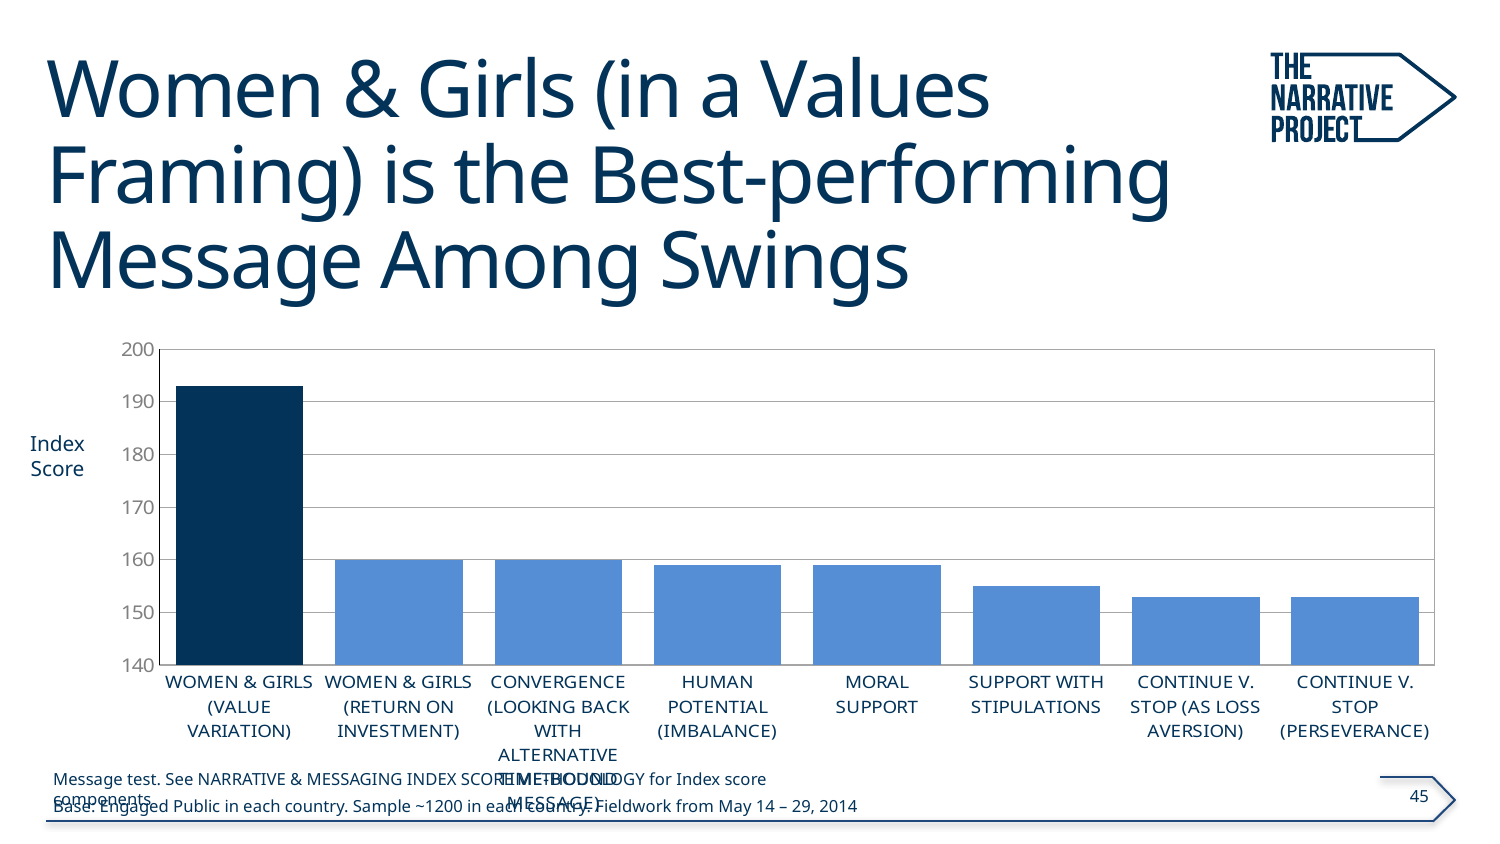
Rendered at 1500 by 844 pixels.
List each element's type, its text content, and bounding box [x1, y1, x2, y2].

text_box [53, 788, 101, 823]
chart [101, 239, 1458, 816]
text_box Index Score [13, 423, 96, 488]
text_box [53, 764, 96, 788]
title Women & Girls (in a Values Framing) is the Best-performing Message Among Swings [46, 49, 1247, 146]
